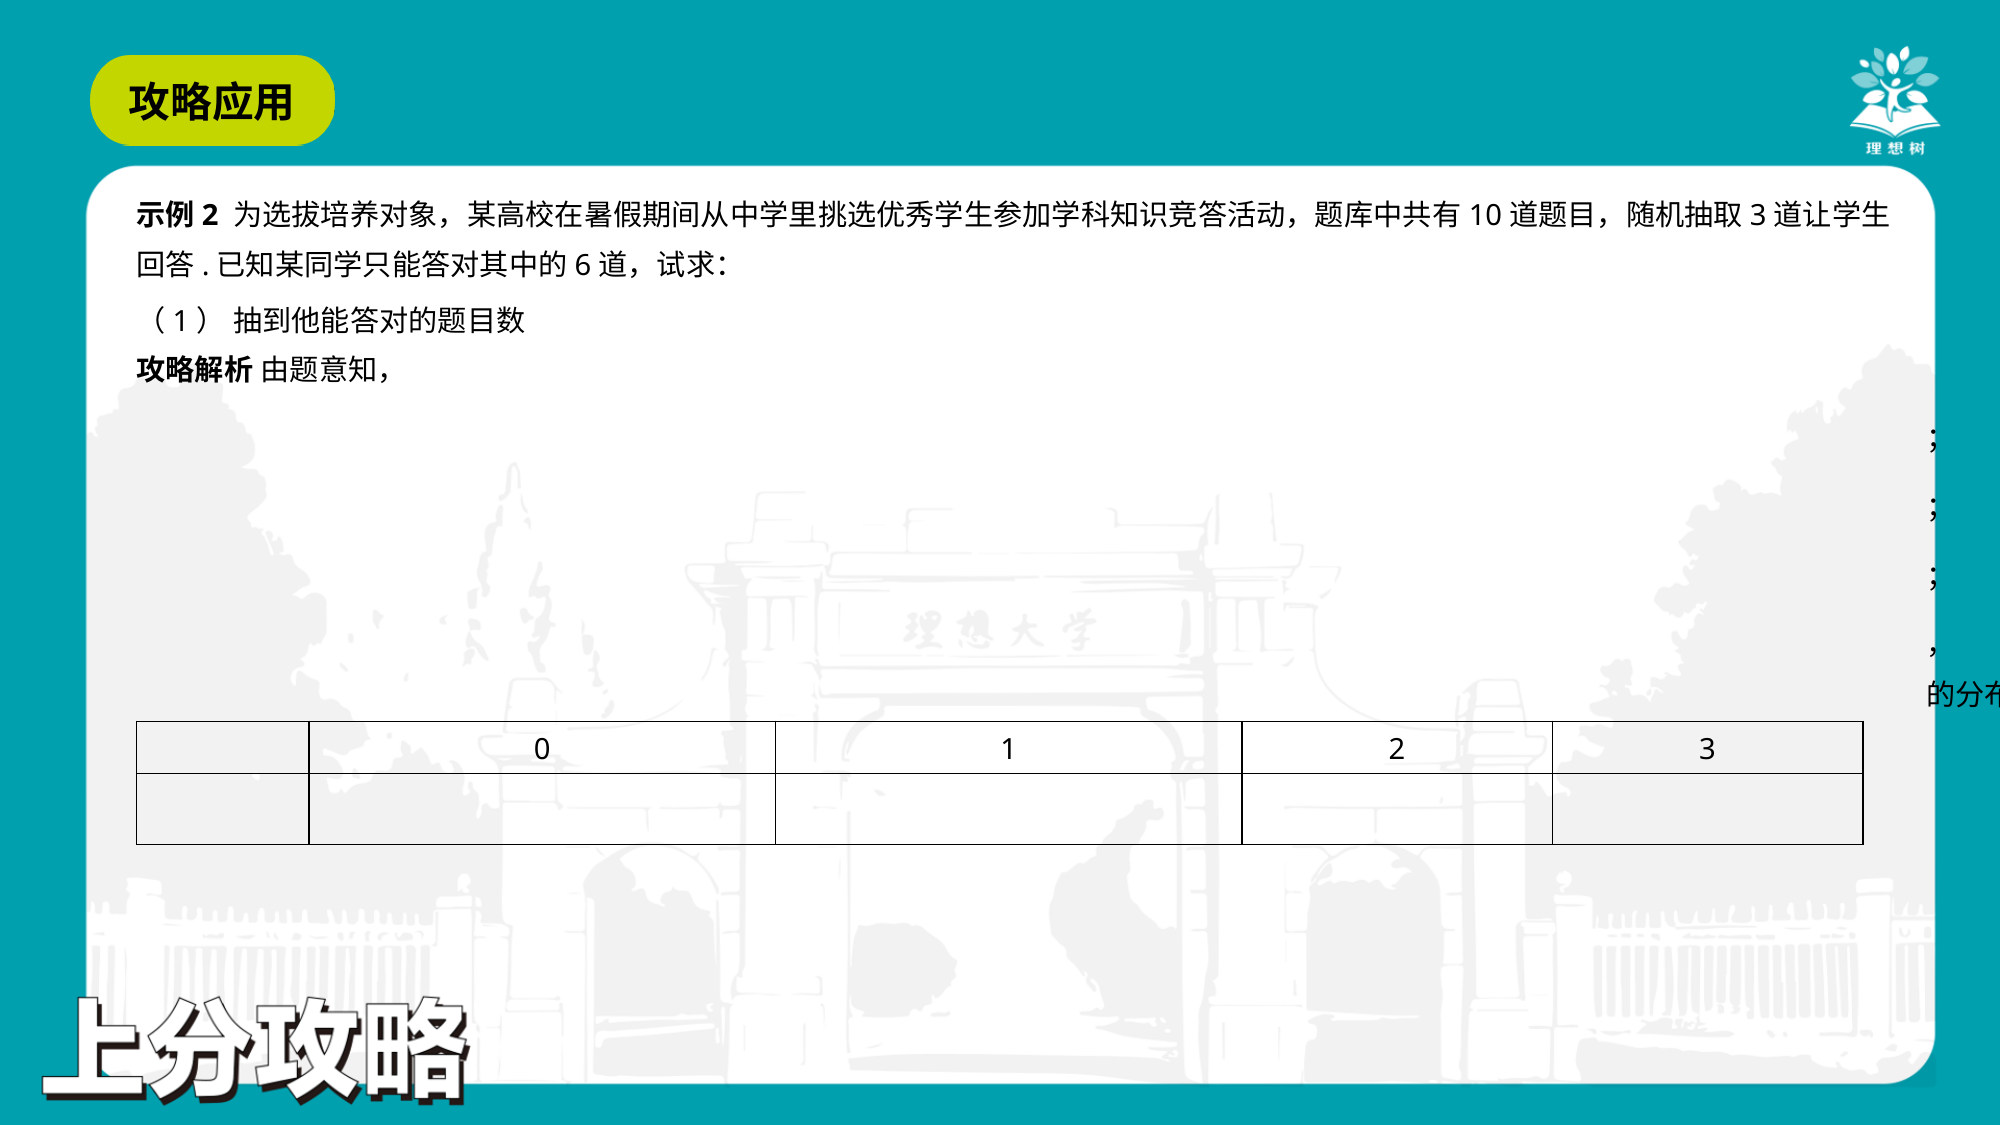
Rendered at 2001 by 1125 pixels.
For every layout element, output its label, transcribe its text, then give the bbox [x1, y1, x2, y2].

text_box 示例2 为选拔培养对象，某高校在暑假期间从中学里挑选优秀学生参加学科知识竞答活动，题库中共有10道题目，随机抽取3道让学生 回答.已知某同学只能答对其中的6道，试求： [136, 177, 1865, 277]
picture [0, 0, 2000, 1125]
